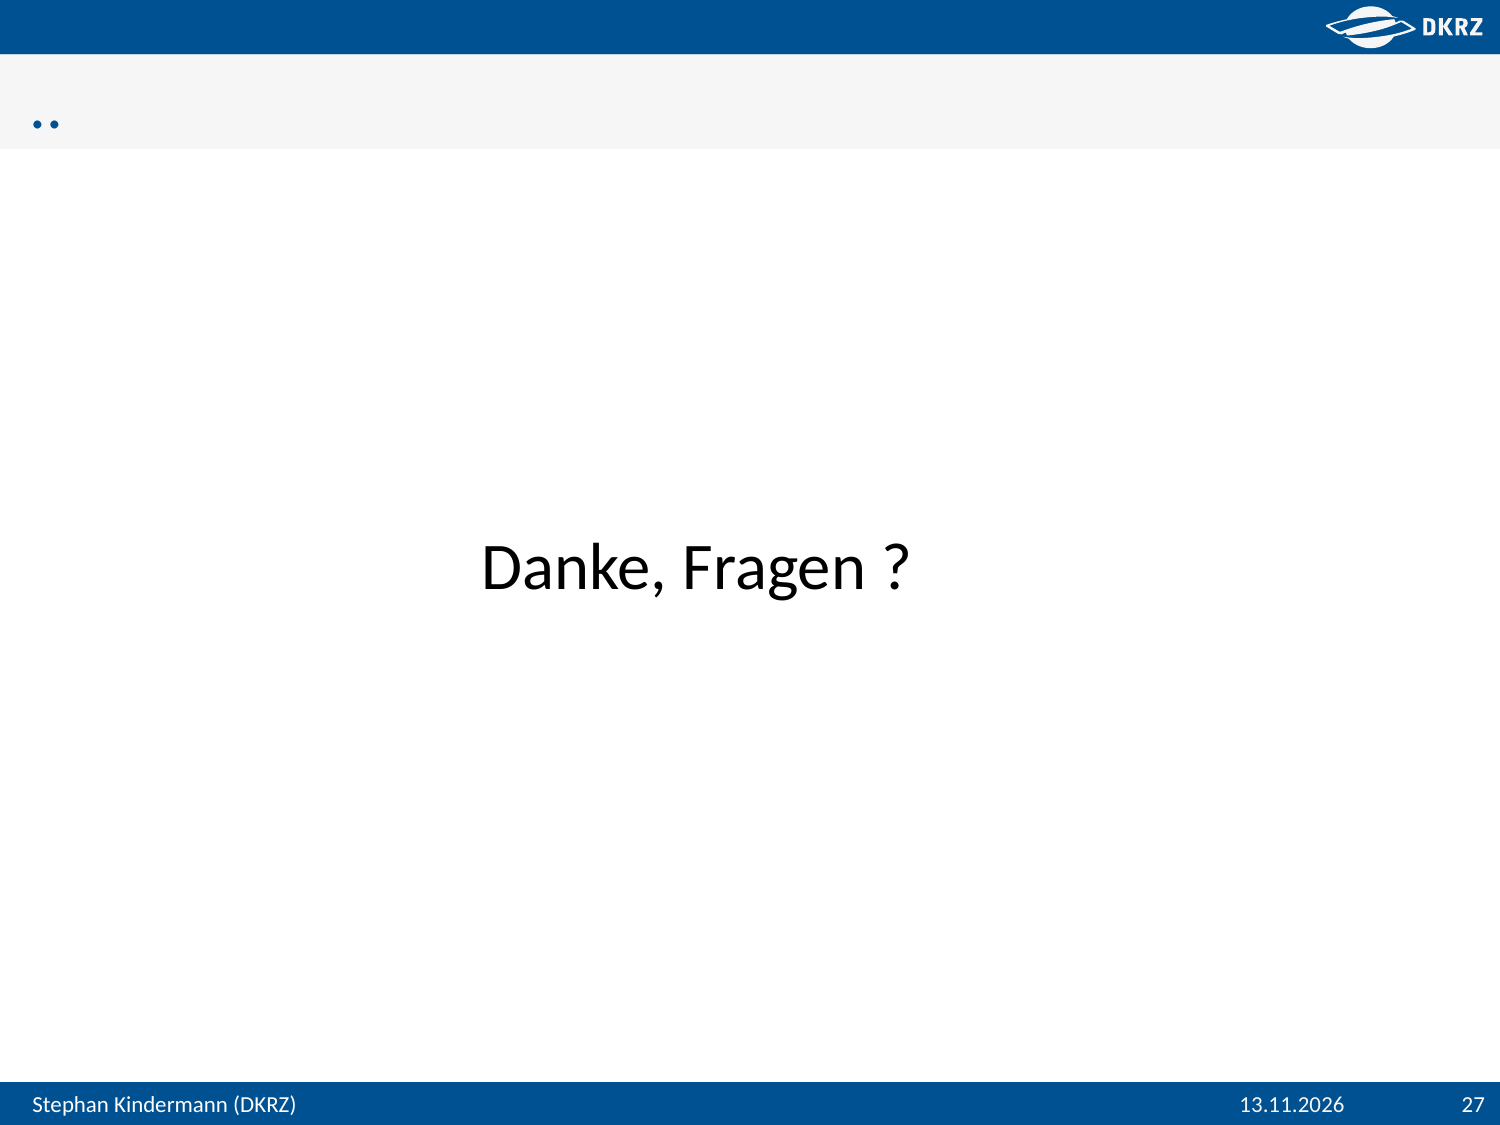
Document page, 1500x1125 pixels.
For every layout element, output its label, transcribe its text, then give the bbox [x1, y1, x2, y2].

title .. [0, 54, 1500, 149]
slide_number 27 [1376, 1082, 1500, 1125]
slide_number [1187, 1082, 1360, 1125]
list Danke, Fragen ? [466, 408, 1022, 717]
